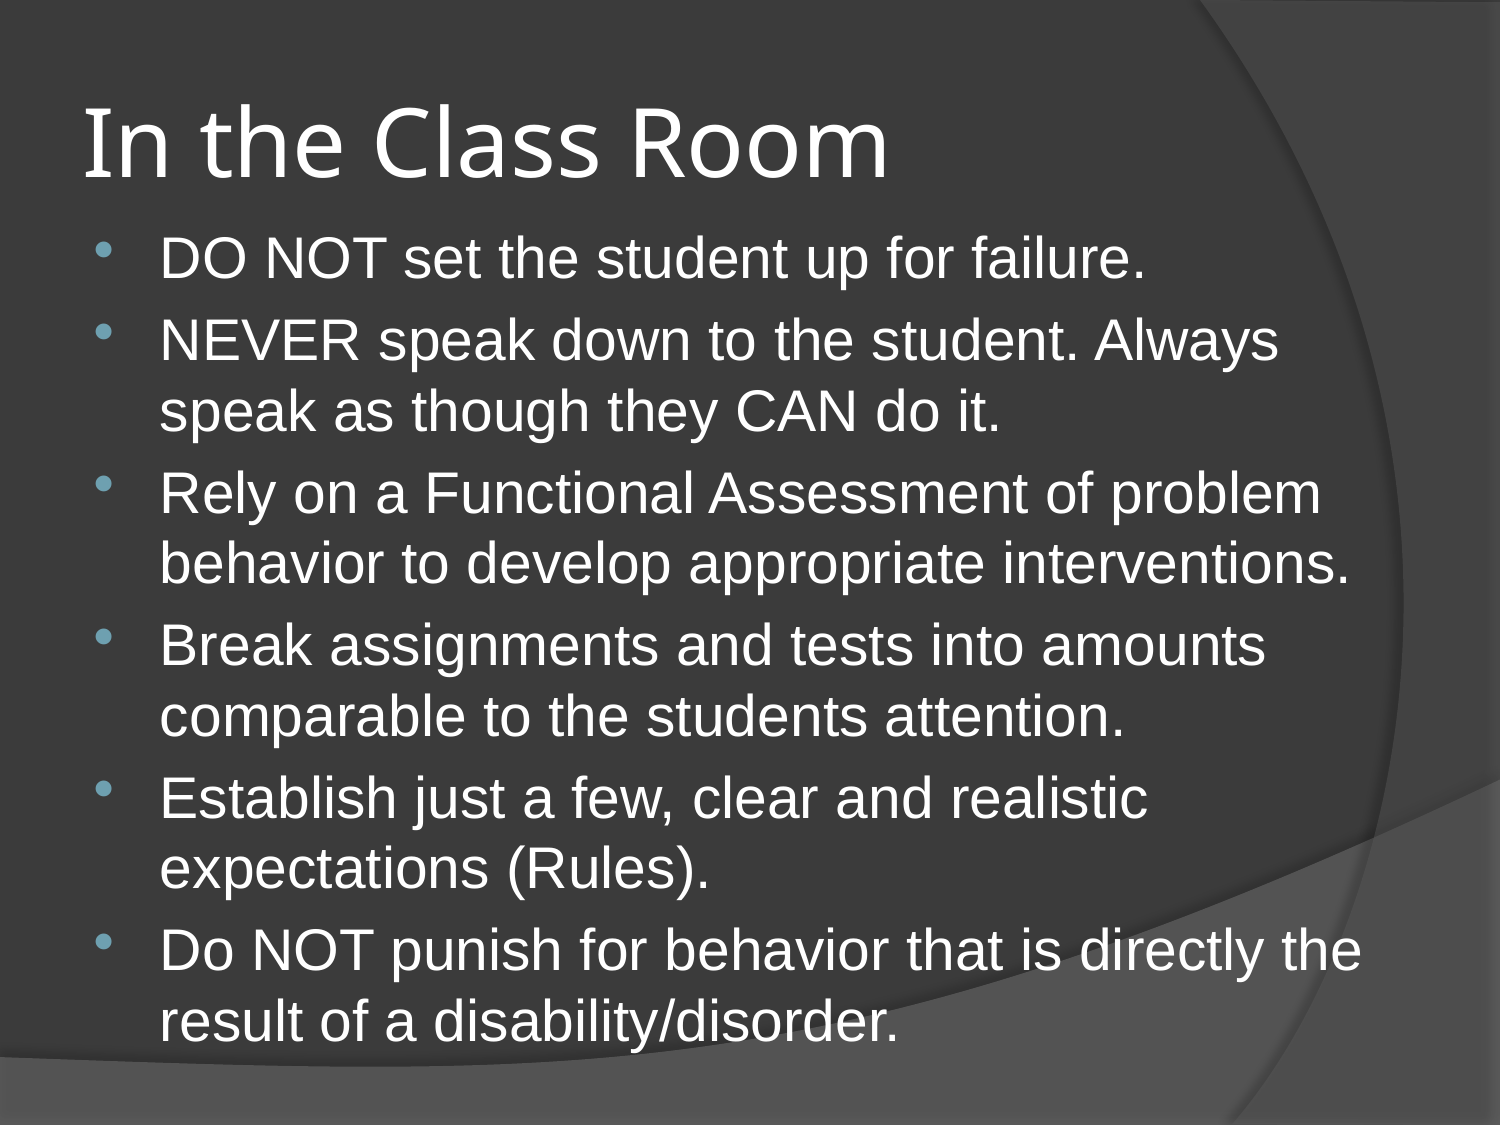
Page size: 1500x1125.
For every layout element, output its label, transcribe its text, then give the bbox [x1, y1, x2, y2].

title In the Class Room [75, 45, 1300, 212]
list DO NOT set the student up for failure. NEVER speak down to the student. Always speak as though they CAN do it. Rely on a Functional Assessment of problem behavior to develop appropriate interventions. Break assignments and tests into amounts comparable to the students attention. Establish just a few, clear and realistic expectations (Rules). Do NOT punish for behavior that is directly the result of a disability/disorder. [75, 212, 1450, 1063]
